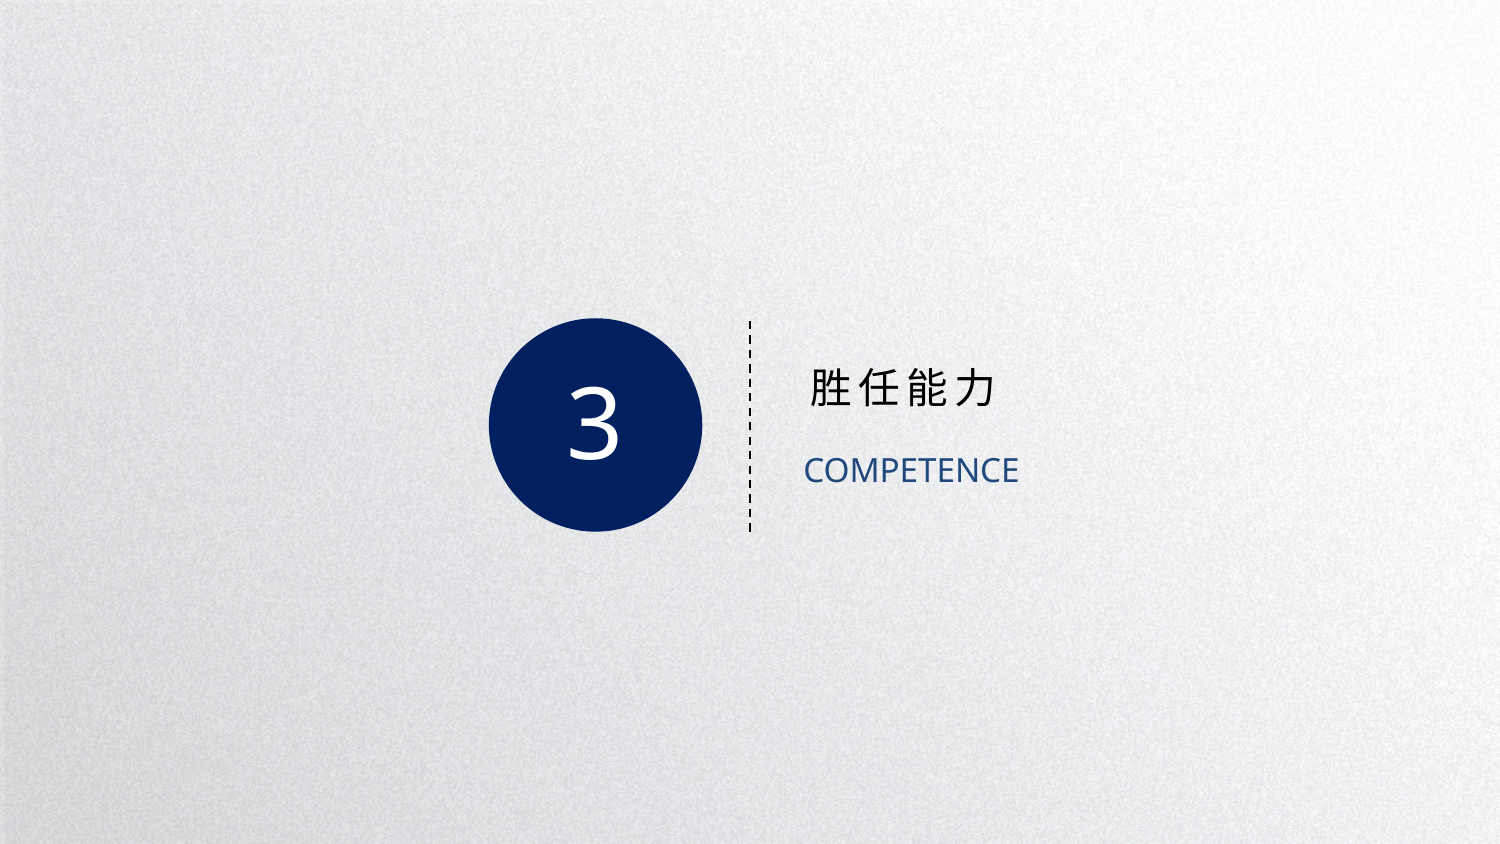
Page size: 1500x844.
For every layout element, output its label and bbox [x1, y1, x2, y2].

picture [0, 0, 1500, 844]
text_box [488, 317, 703, 532]
